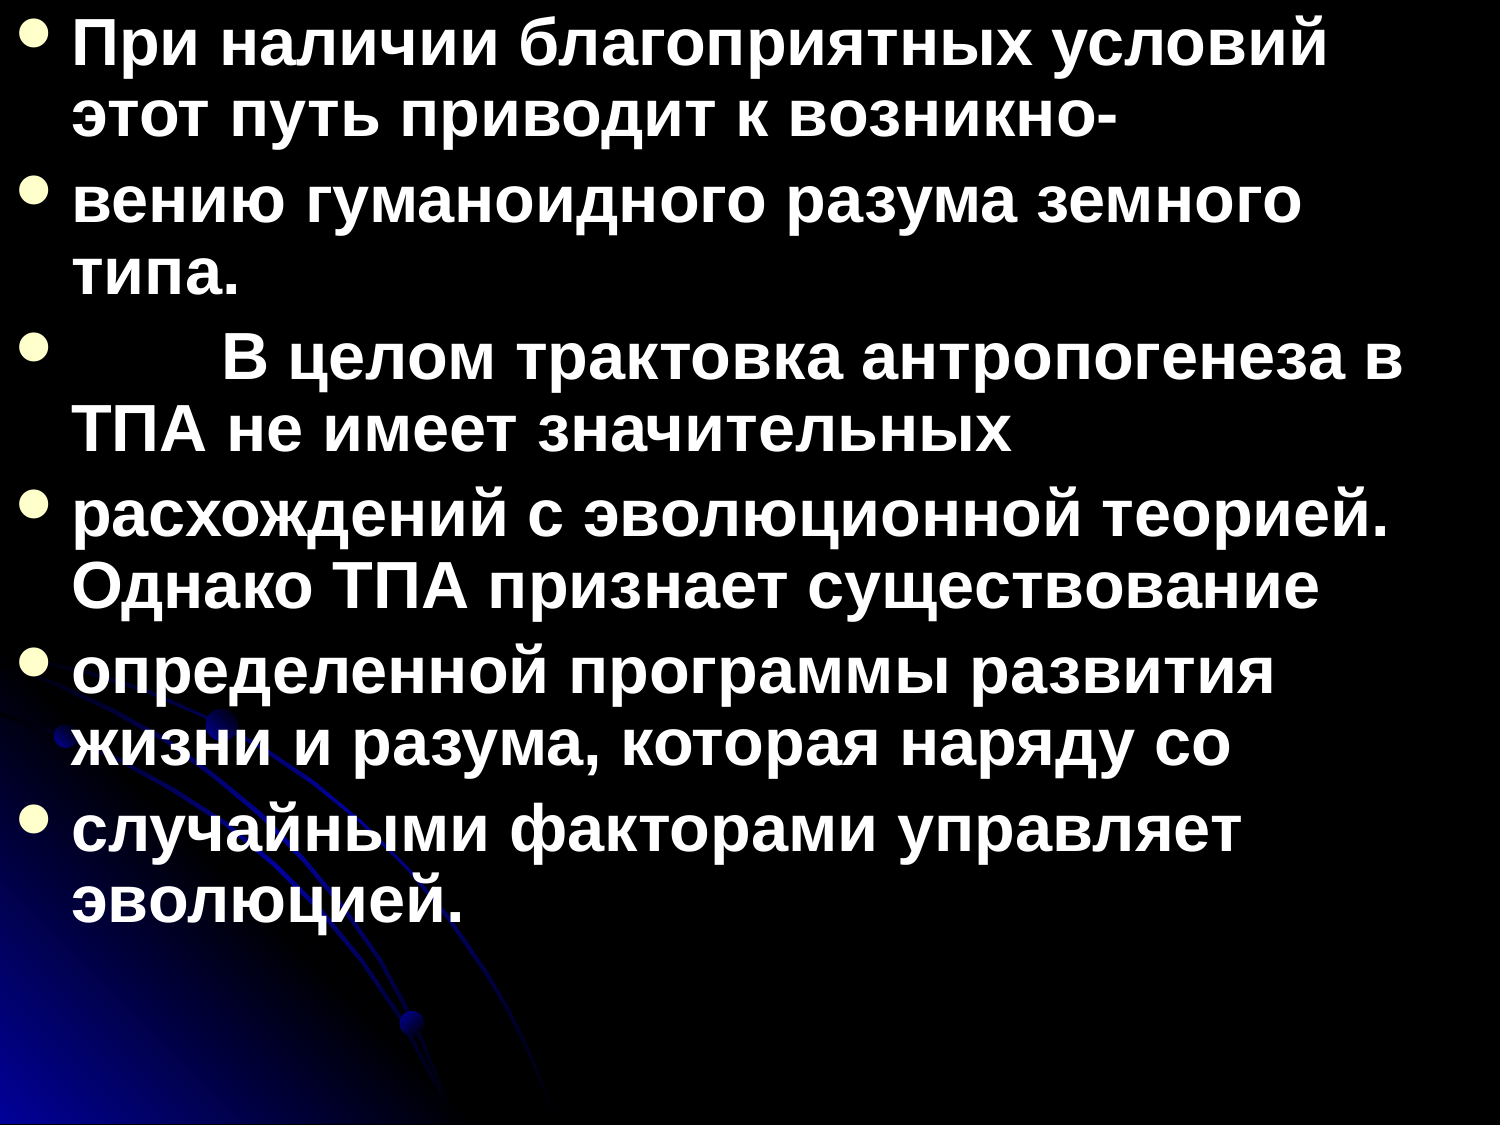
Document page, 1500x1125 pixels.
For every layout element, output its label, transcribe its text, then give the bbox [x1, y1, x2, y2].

list При наличии благоприятных условий этот путь приводит к возникно- вению гуманоидного разума земного типа. В целом трактовка антропогенеза в ТПА не имеет значительных расхождений с эволюционной теорией. Однако ТПА признает существование определенной программы развития жизни и разума, которая наряду со случайными факторами управляет эволюцией. [0, 0, 1500, 1125]
